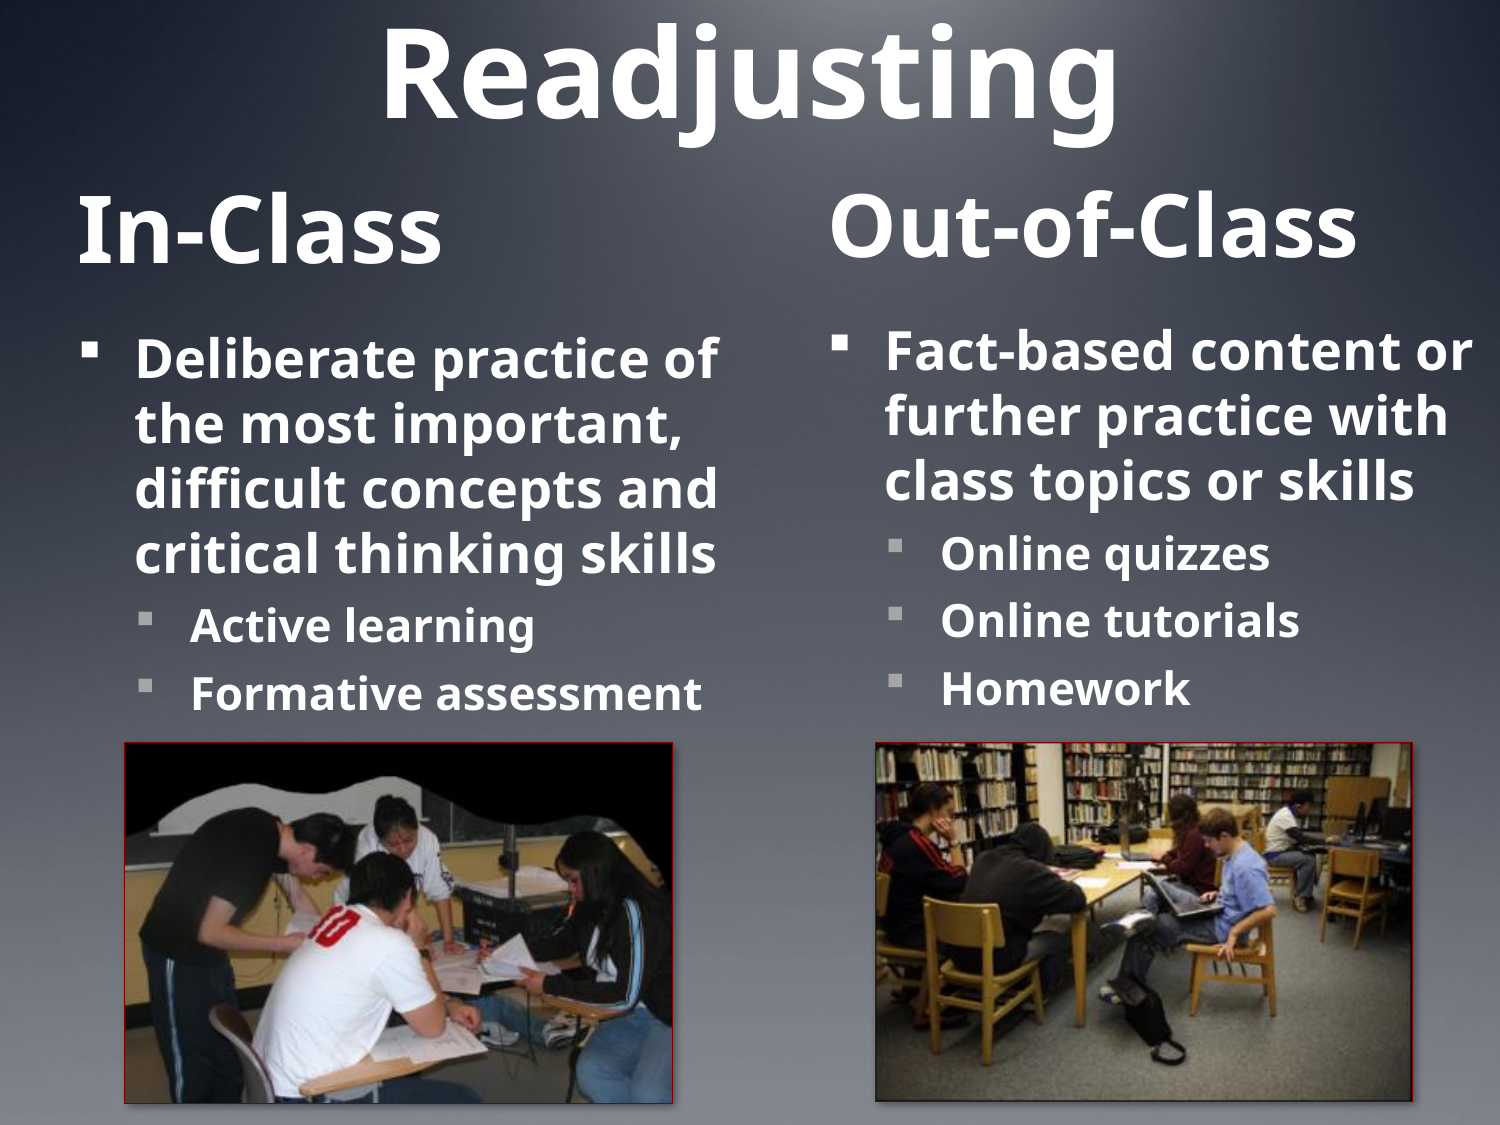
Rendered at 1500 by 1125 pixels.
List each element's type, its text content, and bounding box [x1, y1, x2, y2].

title Readjusting [0, 0, 1500, 163]
picture [122, 740, 674, 1105]
list Out-of-Class Fact-based content or further practice with class topics or skills Online quizzes Online tutorials Homework [812, 162, 1500, 905]
picture [872, 740, 1414, 1104]
list In-Class Deliberate practice of the most important, difficult concepts and critical thinking skills Active learning Formative assessment [62, 162, 788, 905]
